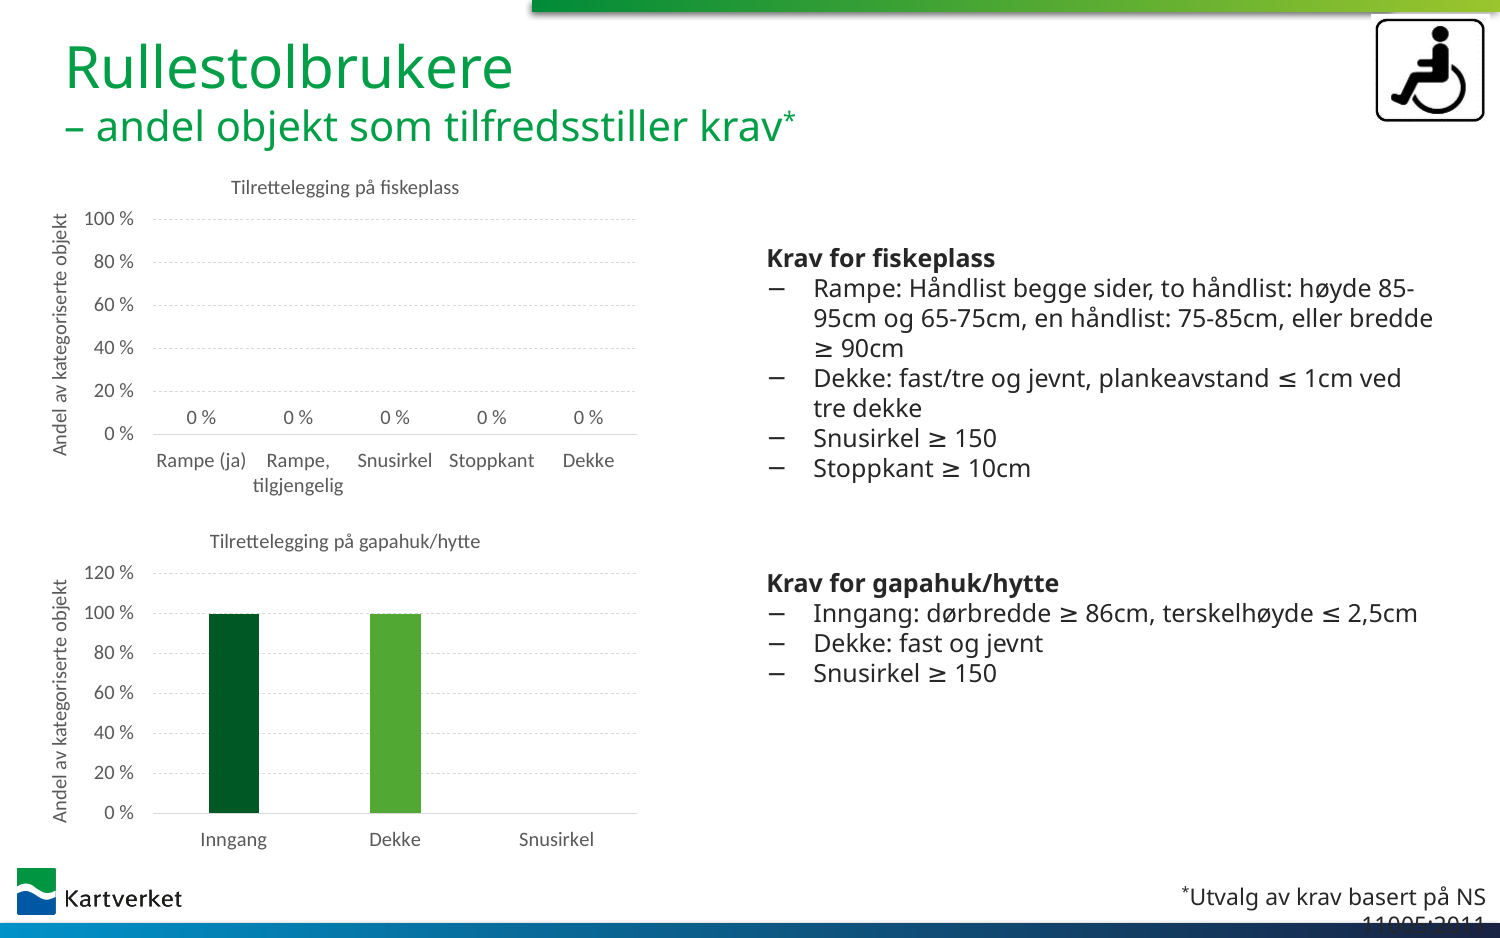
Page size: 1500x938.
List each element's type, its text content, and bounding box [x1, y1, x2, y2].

text_box *Utvalg av krav basert på NS 11005:2011 [1068, 873, 1500, 938]
picture [1371, 13, 1491, 127]
picture [41, 166, 650, 505]
text_box Rullestolbrukere – andel objekt som tilfredsstiller krav* [49, 29, 1431, 158]
picture [41, 520, 650, 859]
text_box Krav for fiskeplass Rampe: Håndlist begge sider, to håndlist: høyde 85-95cm og 65-75cm, en håndlist: 75-85cm, eller bredde ≥ 90cm Dekke: fast/tre og jevnt, plankeavstand ≤ 1cm ved tre dekke Snusirkel ≥ 150 Stoppkant ≥ 10cm [751, 235, 1452, 490]
text_box Krav for gapahuk/hytte Inngang: dørbredde ≥ 86cm, terskelhøyde ≤ 2,5cm Dekke: fast og jevnt Snusirkel ≥ 150 [751, 560, 1452, 695]
